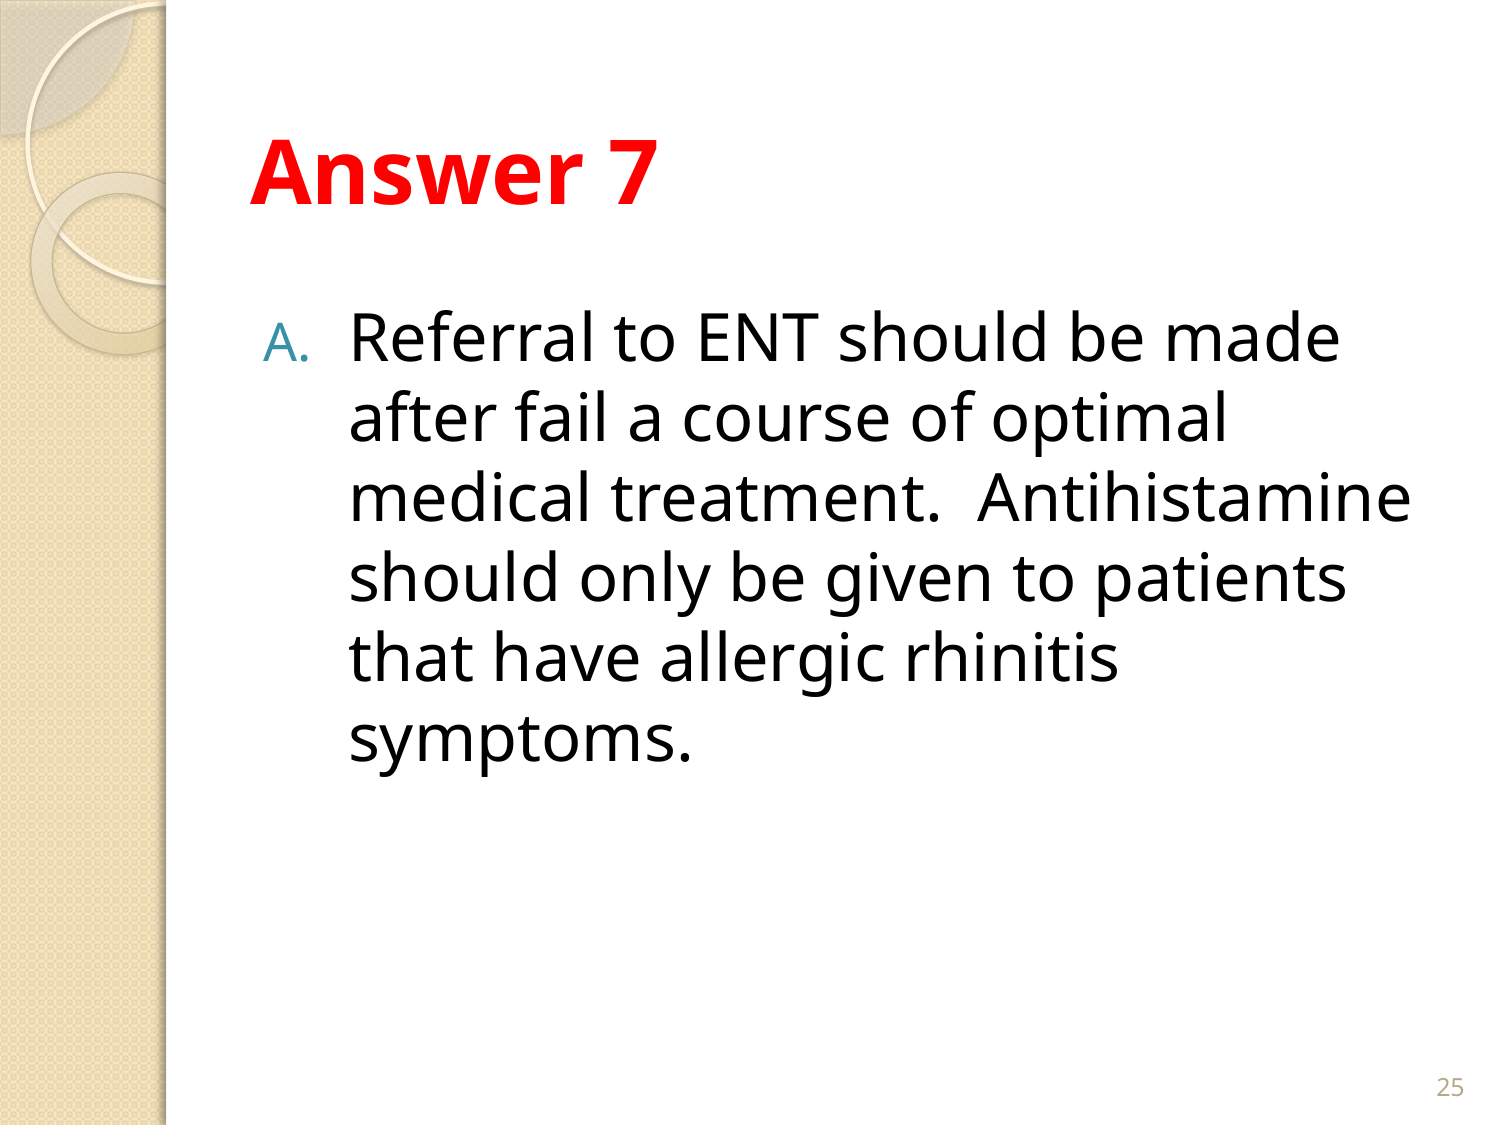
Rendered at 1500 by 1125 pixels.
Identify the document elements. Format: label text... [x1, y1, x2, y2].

list Referral to ENT should be made after fail a course of optimal medical treatment. Antihistamine should only be given to patients that have allergic rhinitis symptoms. [235, 287, 1438, 1013]
slide_number 25 [1413, 1034, 1488, 1113]
title Answer 7 [235, 75, 1466, 263]
